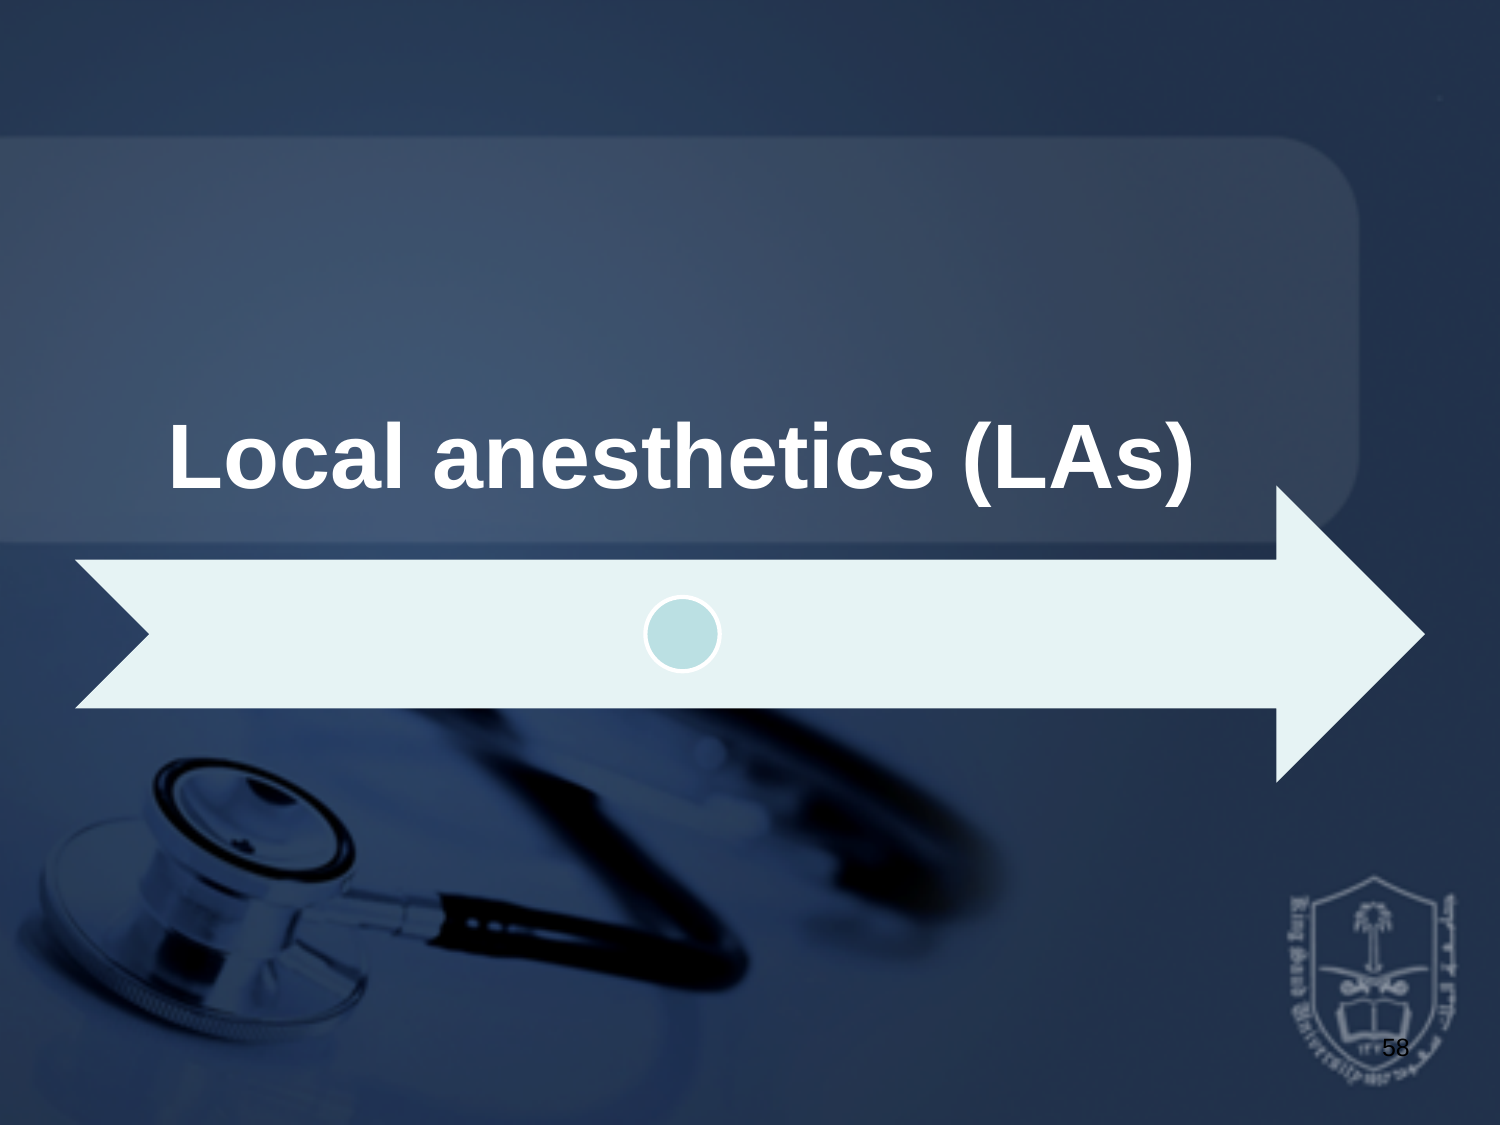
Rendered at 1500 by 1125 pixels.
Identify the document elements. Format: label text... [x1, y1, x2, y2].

slide_number 58 [1074, 1024, 1426, 1103]
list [74, 262, 1426, 1006]
picture [0, 0, 1500, 1125]
